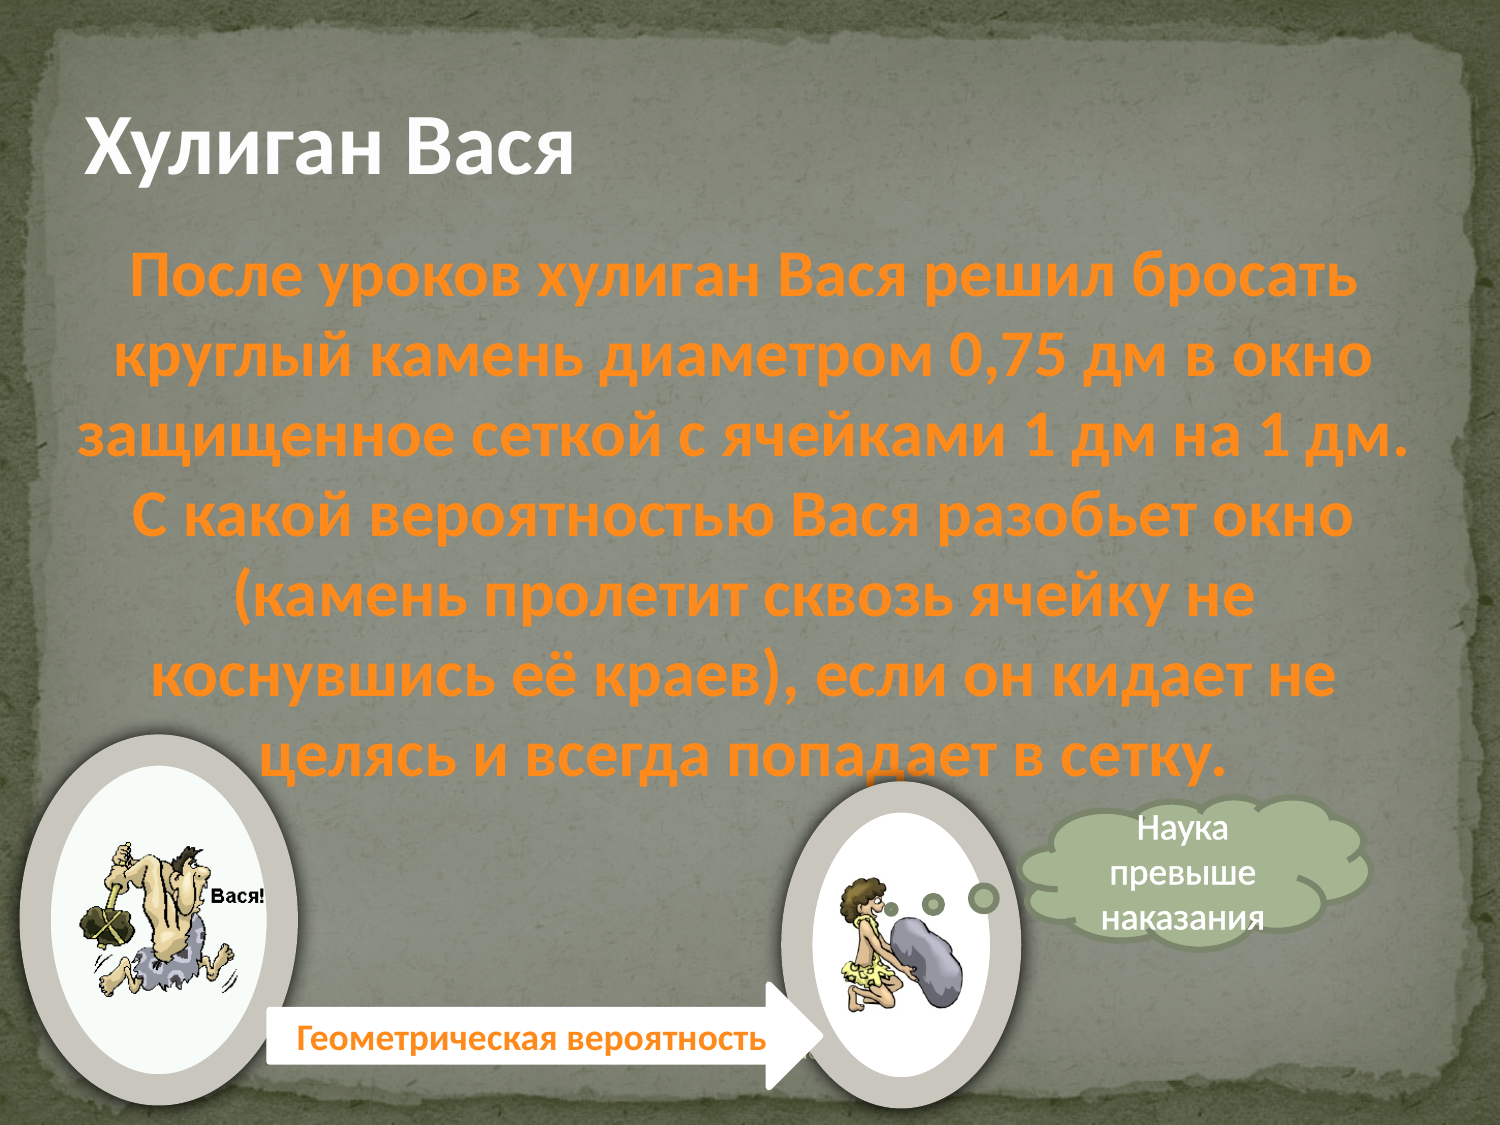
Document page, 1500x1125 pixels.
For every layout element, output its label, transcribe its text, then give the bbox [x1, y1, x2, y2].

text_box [249, 799, 1004, 1123]
text_box Наука превыше наказания [1016, 794, 1375, 953]
text_box После уроков хулиган Вася решил бросать круглый камень диаметром 0,75 дм в окно защищенное сеткой с ячейками 1 дм на 1 дм. С какой вероятностью Вася разобьет окно (камень пролетит сквозь ячейку не коснувшись её краев), если он кидает не целясь и всегда попадает в сетку. [58, 222, 1430, 798]
title Хулиган Вася [70, 0, 1421, 200]
picture [37, 751, 281, 1089]
